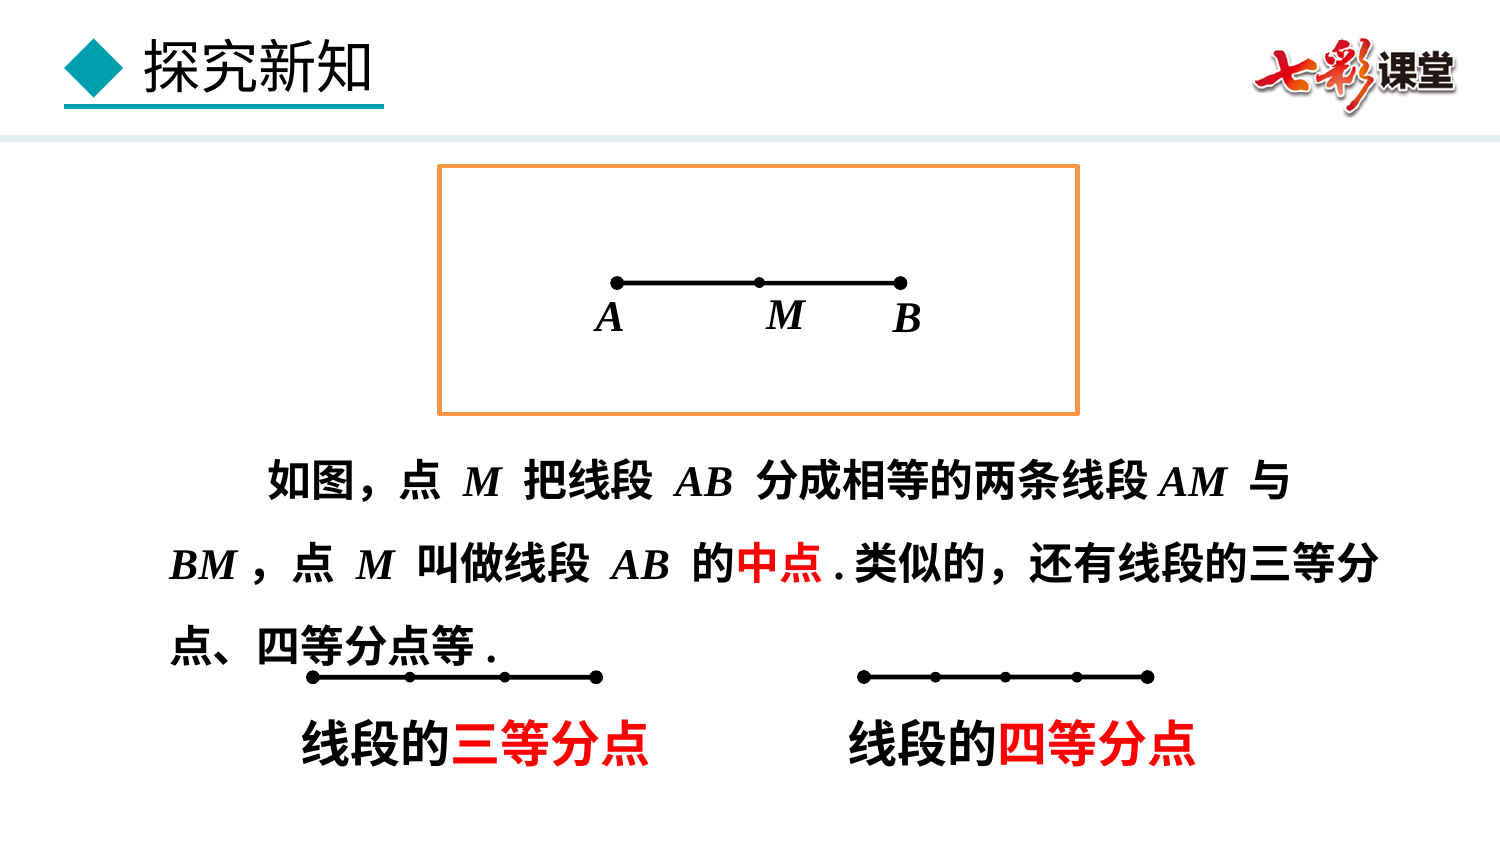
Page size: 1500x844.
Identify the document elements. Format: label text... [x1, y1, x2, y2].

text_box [863, 672, 1148, 683]
text_box B [877, 281, 934, 349]
text_box A [580, 279, 637, 348]
text_box [894, 276, 907, 281]
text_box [312, 672, 597, 683]
text_box 线段的四等分点 [832, 705, 1235, 781]
text_box M [751, 278, 808, 346]
picture [1249, 32, 1461, 118]
text_box 如图，点 M 把线段 AB 分成相等的两条线段AM 与 BM，点 M 叫做线段 AB 的中点.类似的，还有线段的三等分点、四等分点等. [154, 414, 1434, 680]
text_box [437, 164, 1080, 414]
text_box 线段的三等分点 [285, 705, 687, 781]
